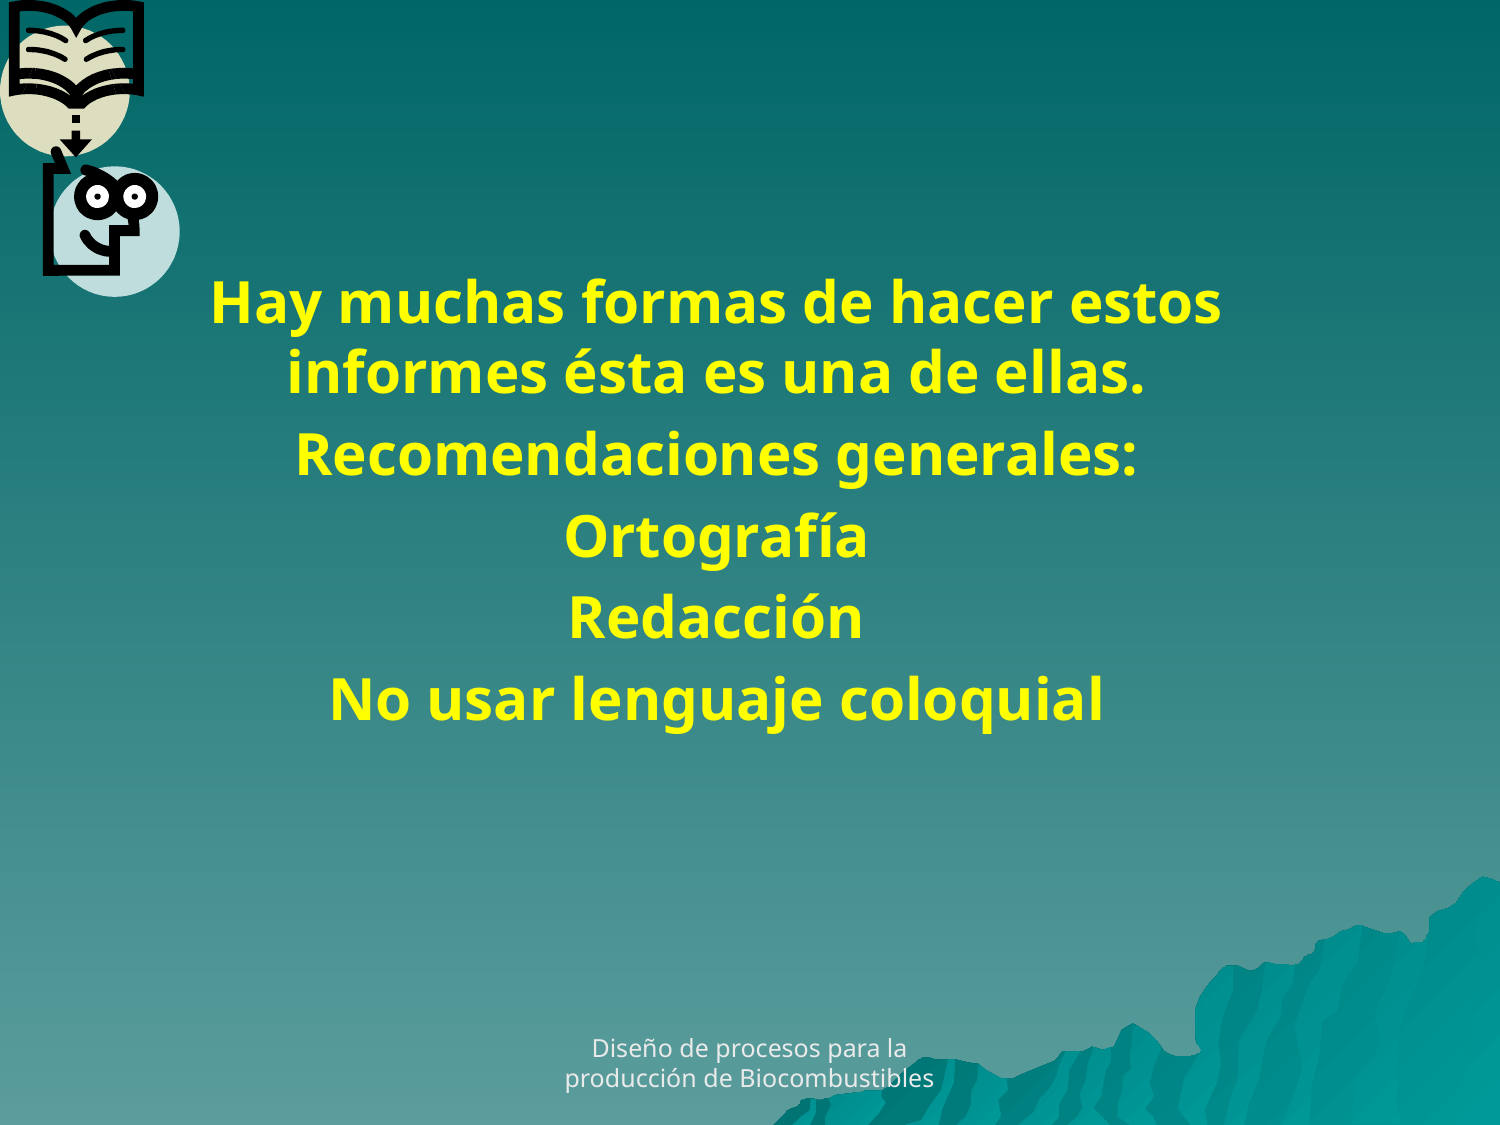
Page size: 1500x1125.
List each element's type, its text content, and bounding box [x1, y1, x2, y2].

subtitle Hay muchas formas de hacer estos informes ésta es una de ellas. Recomendaciones generales: Ortografía Redacción No usar lenguaje coloquial [128, 257, 1305, 546]
footer Diseño de procesos para la producción de Biocombustibles [512, 1024, 988, 1101]
picture [0, 0, 180, 298]
